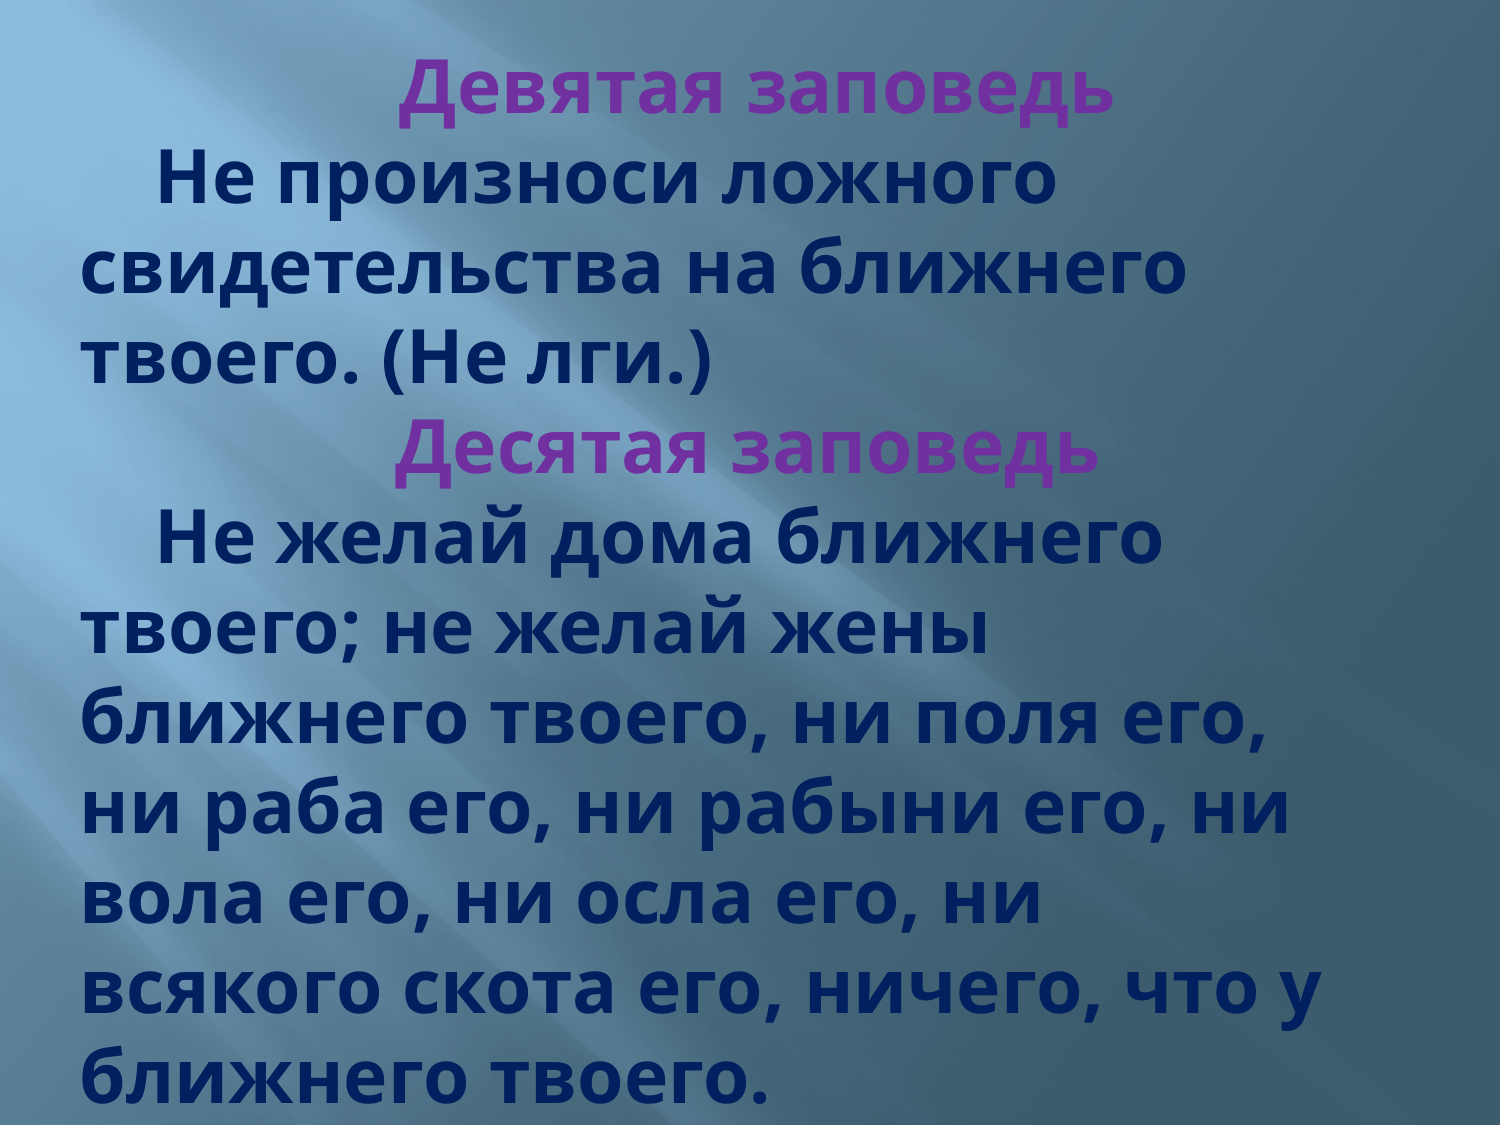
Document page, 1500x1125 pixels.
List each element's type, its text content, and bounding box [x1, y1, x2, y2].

text_box Девятая заповедь Не произноси ложного свидетельства на ближнего твоего. (Не лги.) Десятая заповедь Не желай дома ближнего твоего; не желай жены ближнего твоего, ни поля его, ни раба его, ни рабыни его, ни вола его, ни осла его, ни всякого скота его, ничего, что у ближнего твоего. (Не завидуй.) [64, 30, 1376, 1125]
